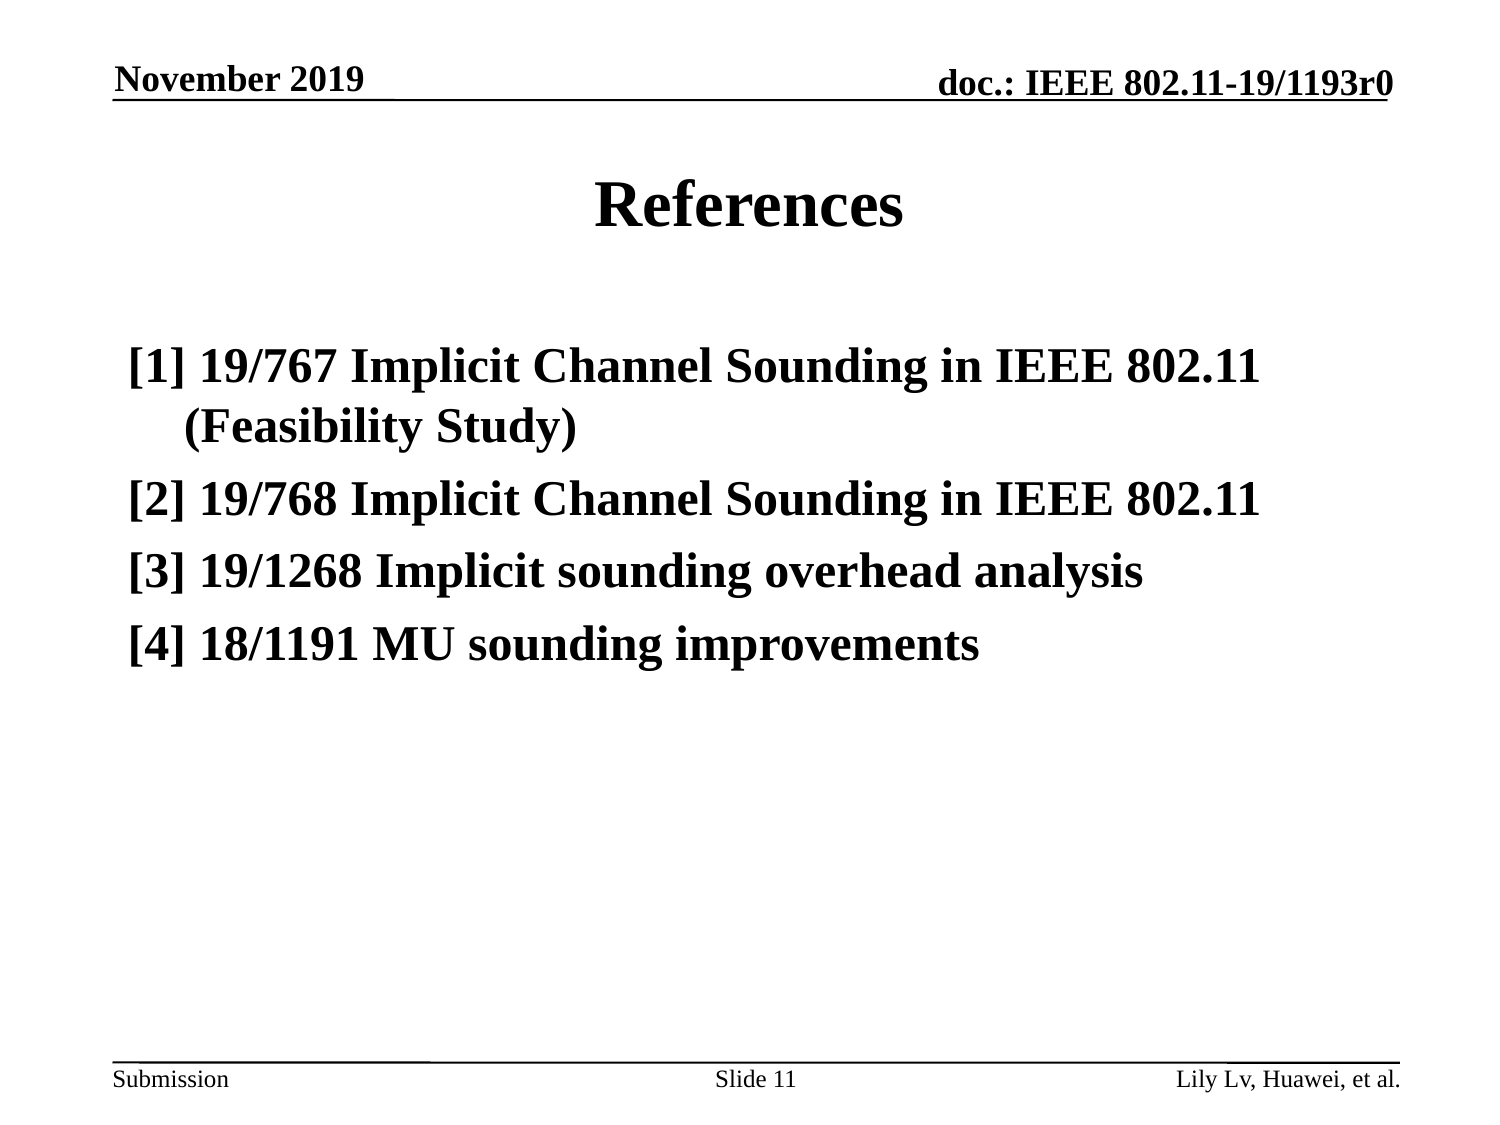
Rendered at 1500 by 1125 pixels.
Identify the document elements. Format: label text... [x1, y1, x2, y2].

footer Lily Lv, Huawei, et al. [902, 1061, 1402, 1093]
list [1] 19/767 Implicit Channel Sounding in IEEE 802.11 (Feasibility Study) [2] 19/768 Implicit Channel Sounding in IEEE 802.11 [3] 19/1268 Implicit sounding overhead analysis [4] 18/1191 MU sounding improvements [112, 324, 1388, 1016]
title References [112, 112, 1388, 288]
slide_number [114, 54, 493, 100]
slide_number Slide 11 [712, 1061, 800, 1123]
